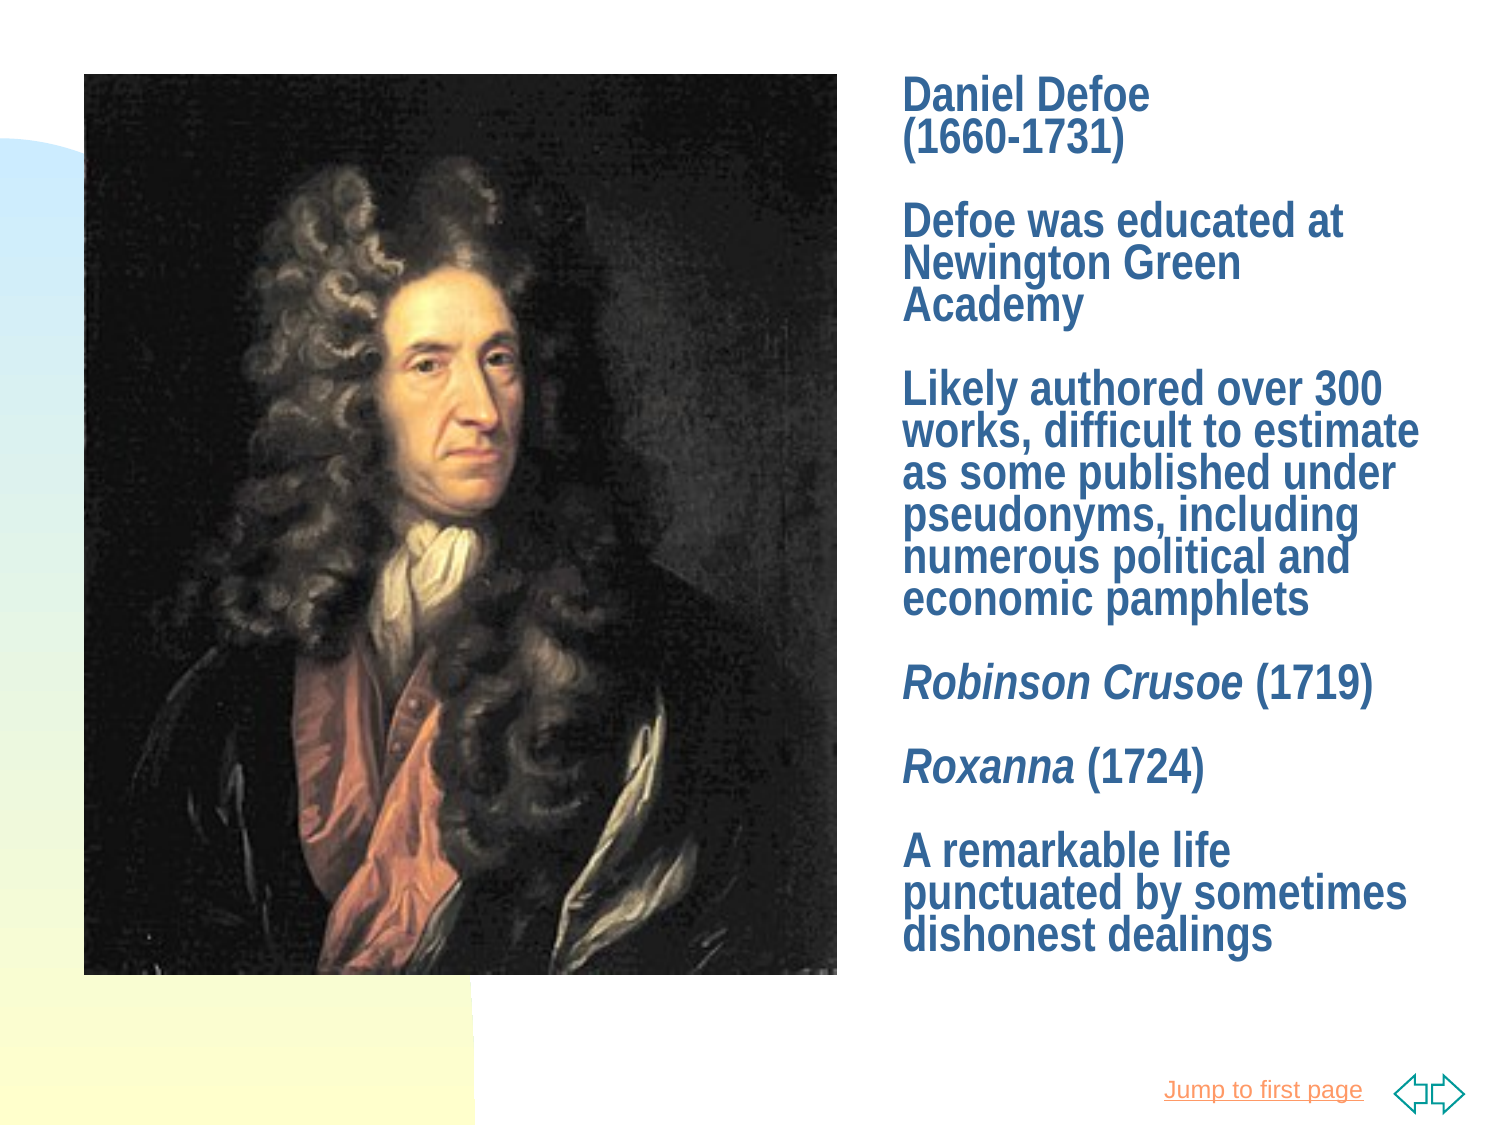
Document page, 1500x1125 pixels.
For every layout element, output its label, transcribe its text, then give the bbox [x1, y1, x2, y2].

picture [84, 74, 837, 976]
title Daniel Defoe (1660-1731) Defoe was educated at Newington Green Academy Likely authored over 300 works, difficult to estimate as some published under pseudonyms, including numerous political and economic pamphlets Robinson Crusoe (1719) Roxanna (1724) A remarkable life punctuated by sometimes dishonest dealings [887, 99, 1438, 938]
